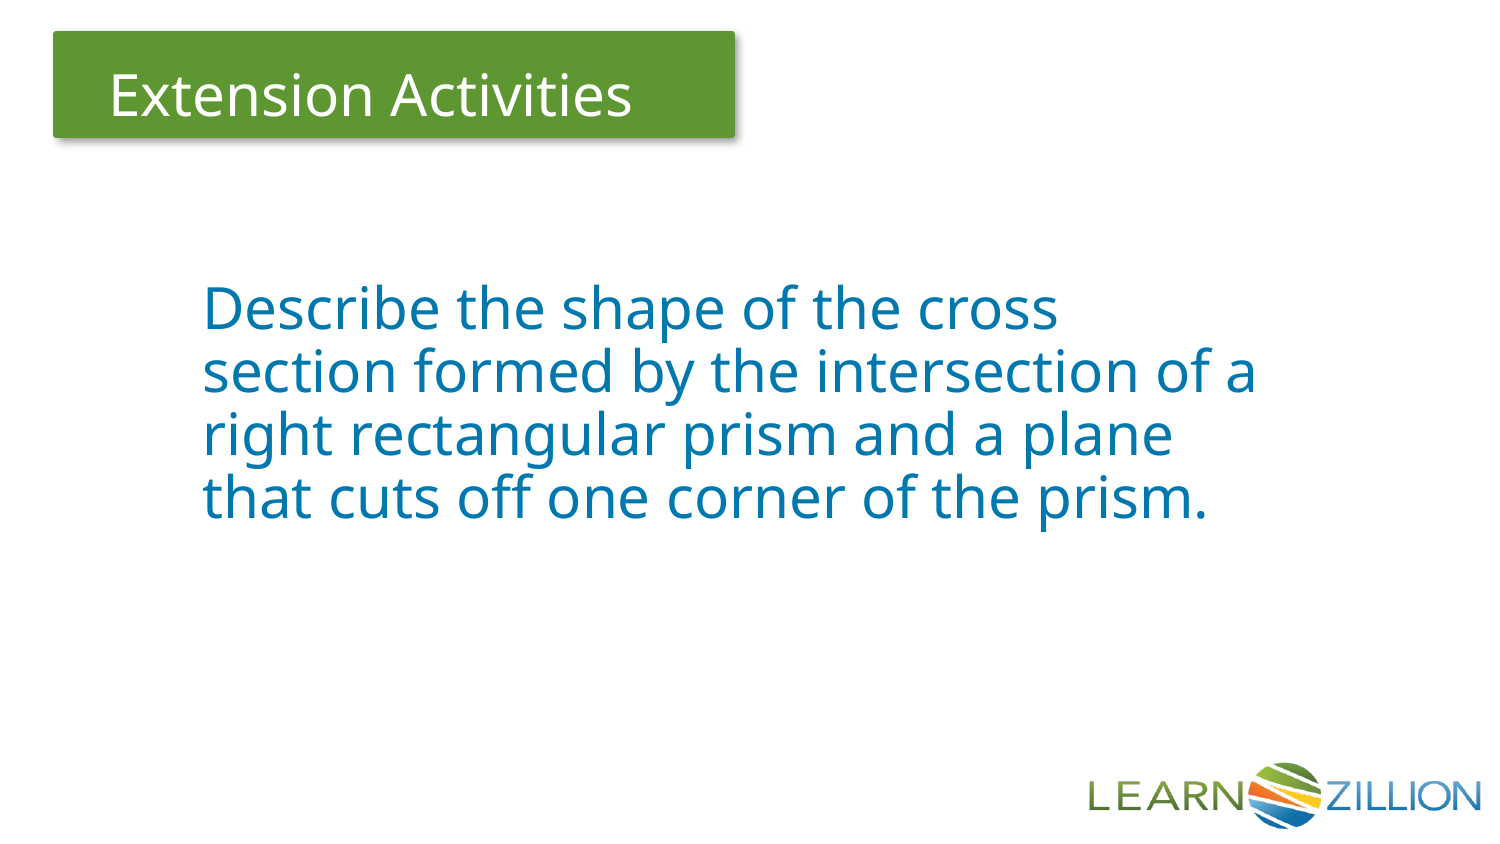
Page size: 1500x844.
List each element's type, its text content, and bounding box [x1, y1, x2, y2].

text_box Describe the shape of the cross section formed by the intersection of a right rectangular prism and a plane that cuts off one corner of the prism. [187, 271, 1275, 539]
picture [1087, 759, 1482, 831]
